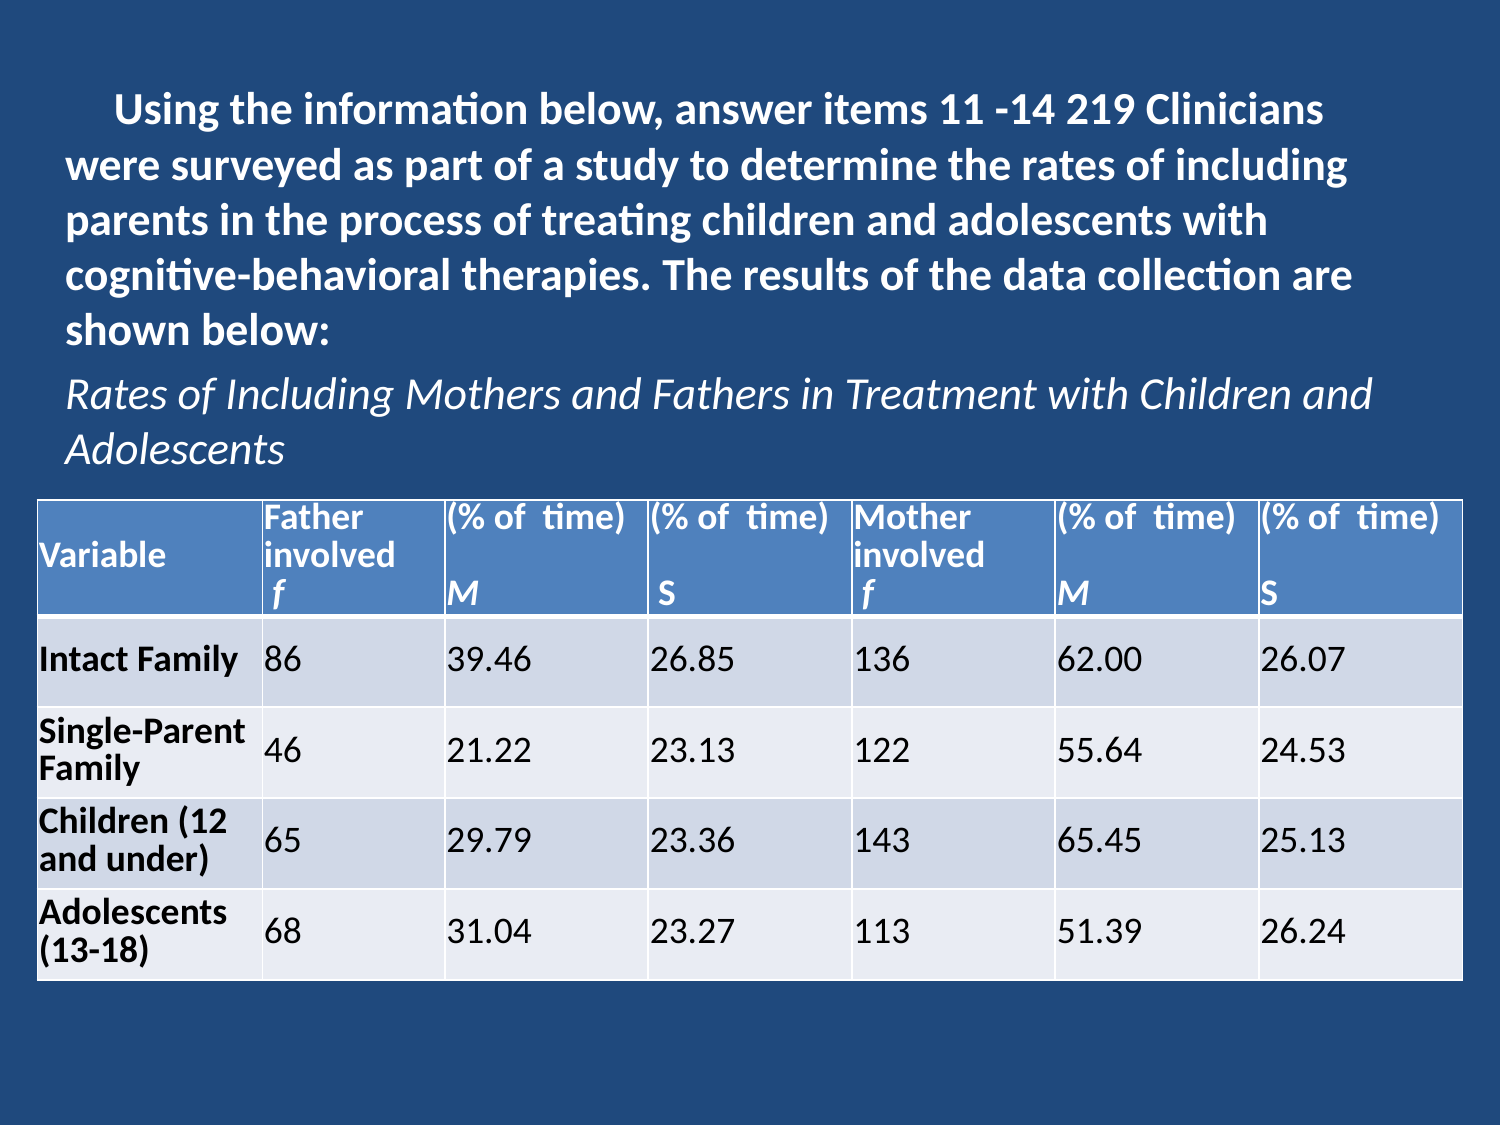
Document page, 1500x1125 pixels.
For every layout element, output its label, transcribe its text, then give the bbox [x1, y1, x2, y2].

table_cell Adolescents (13-18) [38, 890, 262, 979]
table_cell 113 [853, 890, 1054, 979]
table_cell 51.39 [1056, 890, 1258, 979]
table_cell Single-Parent Family [38, 708, 262, 797]
table_cell 23.27 [649, 890, 851, 979]
table_cell 62.00 [1056, 619, 1258, 706]
table_header Father involved f [263, 501, 444, 614]
table_header Variable [38, 501, 262, 614]
table_cell 136 [853, 619, 1054, 706]
table_cell 39.46 [446, 619, 647, 706]
table_cell 29.79 [446, 799, 647, 888]
table_cell 46 [263, 708, 444, 797]
table_cell 65.45 [1056, 799, 1258, 888]
table_cell 26.24 [1260, 890, 1462, 979]
table_header (% of time) M [446, 501, 647, 614]
table_cell 23.36 [649, 799, 851, 888]
table_header Mother involved f [853, 501, 1054, 614]
table_cell 65 [263, 799, 444, 888]
table_header (% of time) S [649, 501, 851, 614]
table_cell 143 [853, 799, 1054, 888]
table_cell 86 [263, 619, 444, 706]
table_header (% of time) S [1260, 501, 1462, 614]
table_cell 26.85 [649, 619, 851, 706]
table_cell Children (12 and under) [38, 799, 262, 888]
table_header (% of time) M [1056, 501, 1258, 614]
table_cell 122 [853, 708, 1054, 797]
table_cell 23.13 [649, 708, 851, 797]
table_cell 68 [263, 890, 444, 979]
list Using the information below, answer items 11 -14 219 Clinicians were surveyed as part of a study to determine the rates of including parents in the process of treating children and adolescents with cognitive-behavioral therapies. The results of the data collection are shown below: Rates of Including Mothers and Fathers in Treatment with Children and Adolescents [50, 62, 1425, 499]
table_cell 26.07 [1260, 619, 1462, 706]
table_cell 55.64 [1056, 708, 1258, 797]
table_cell 21.22 [446, 708, 647, 797]
table_cell 25.13 [1260, 799, 1462, 888]
table_cell 24.53 [1260, 708, 1462, 797]
table_cell 31.04 [446, 890, 647, 979]
table_cell Intact Family [38, 619, 262, 706]
